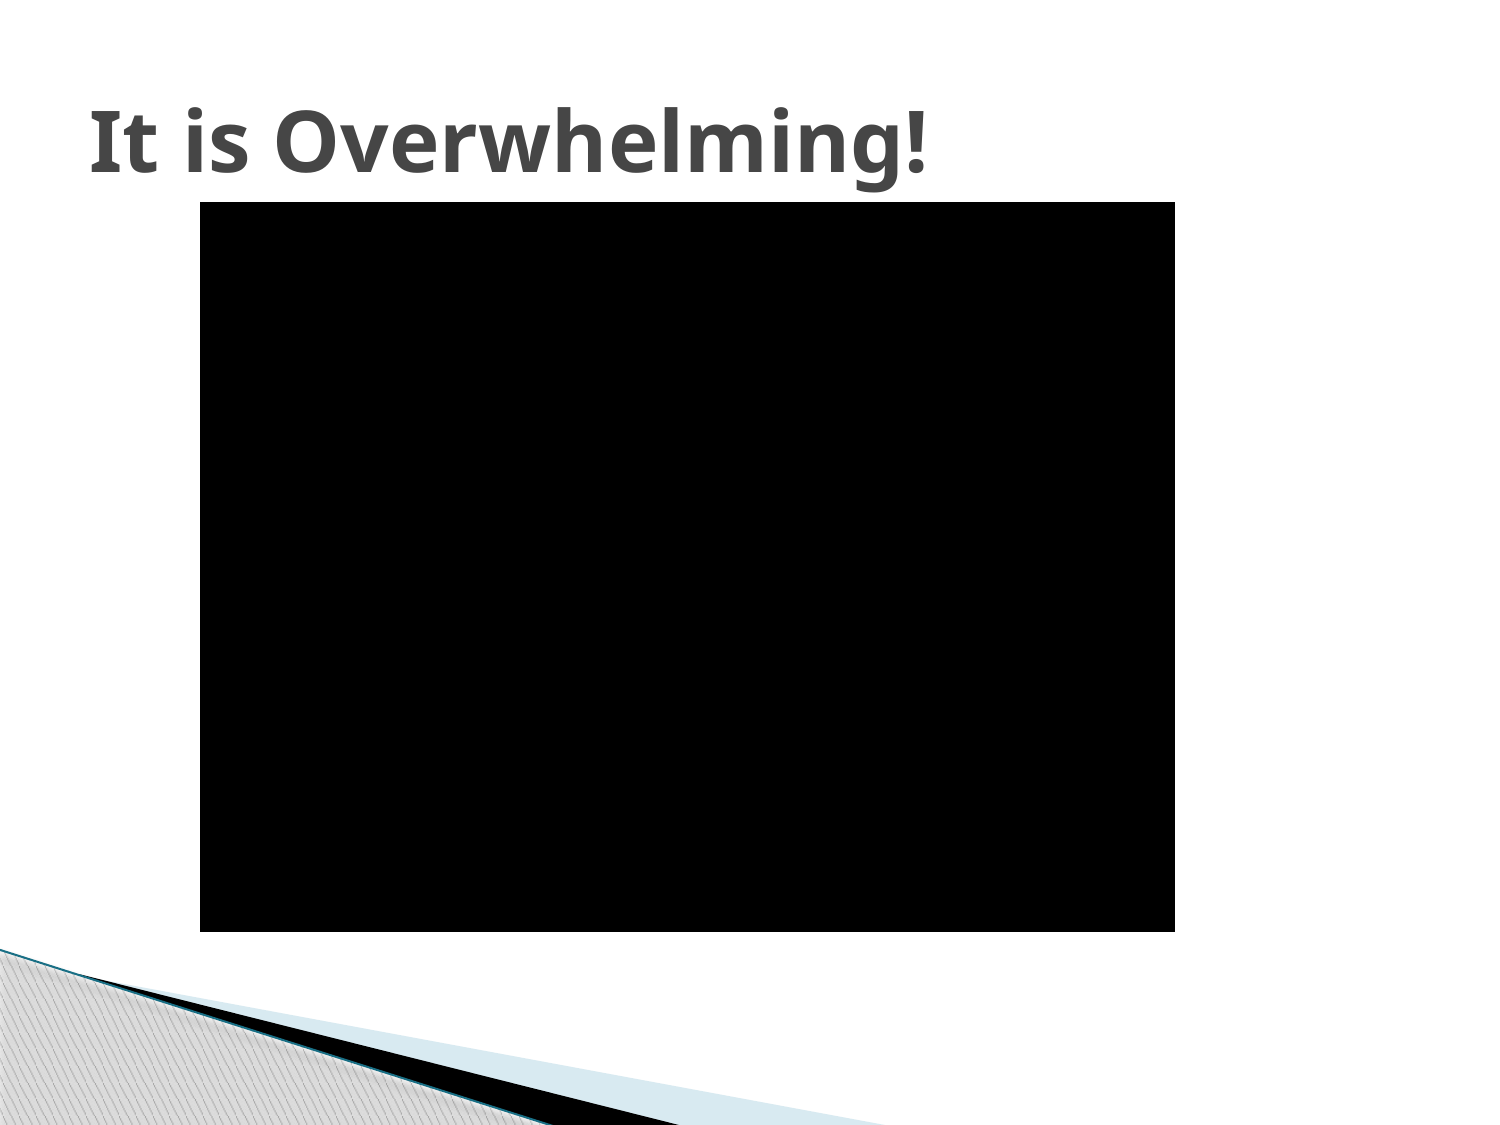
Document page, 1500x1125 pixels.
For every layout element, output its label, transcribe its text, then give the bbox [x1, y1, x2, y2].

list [199, 201, 1176, 934]
title It is Overwhelming! [75, 45, 1425, 233]
